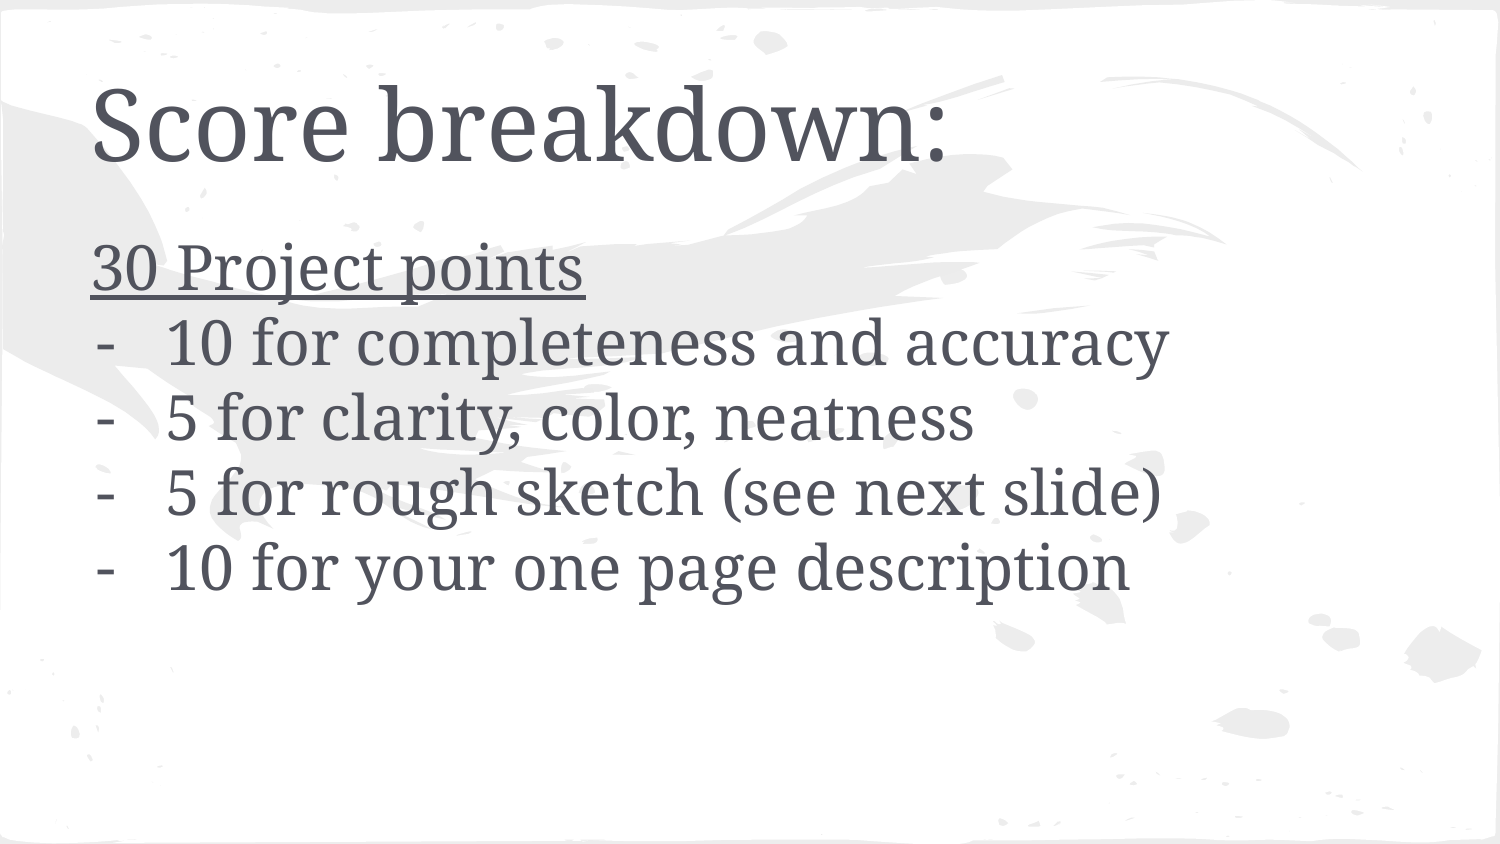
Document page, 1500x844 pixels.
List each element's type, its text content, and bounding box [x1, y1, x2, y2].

list 30 Project points 10 for completeness and accuracy 5 for clarity, color, neatness 5 for rough sketch (see next slide) 10 for your one page description [75, 212, 1425, 808]
title Score breakdown: [75, 25, 1425, 197]
